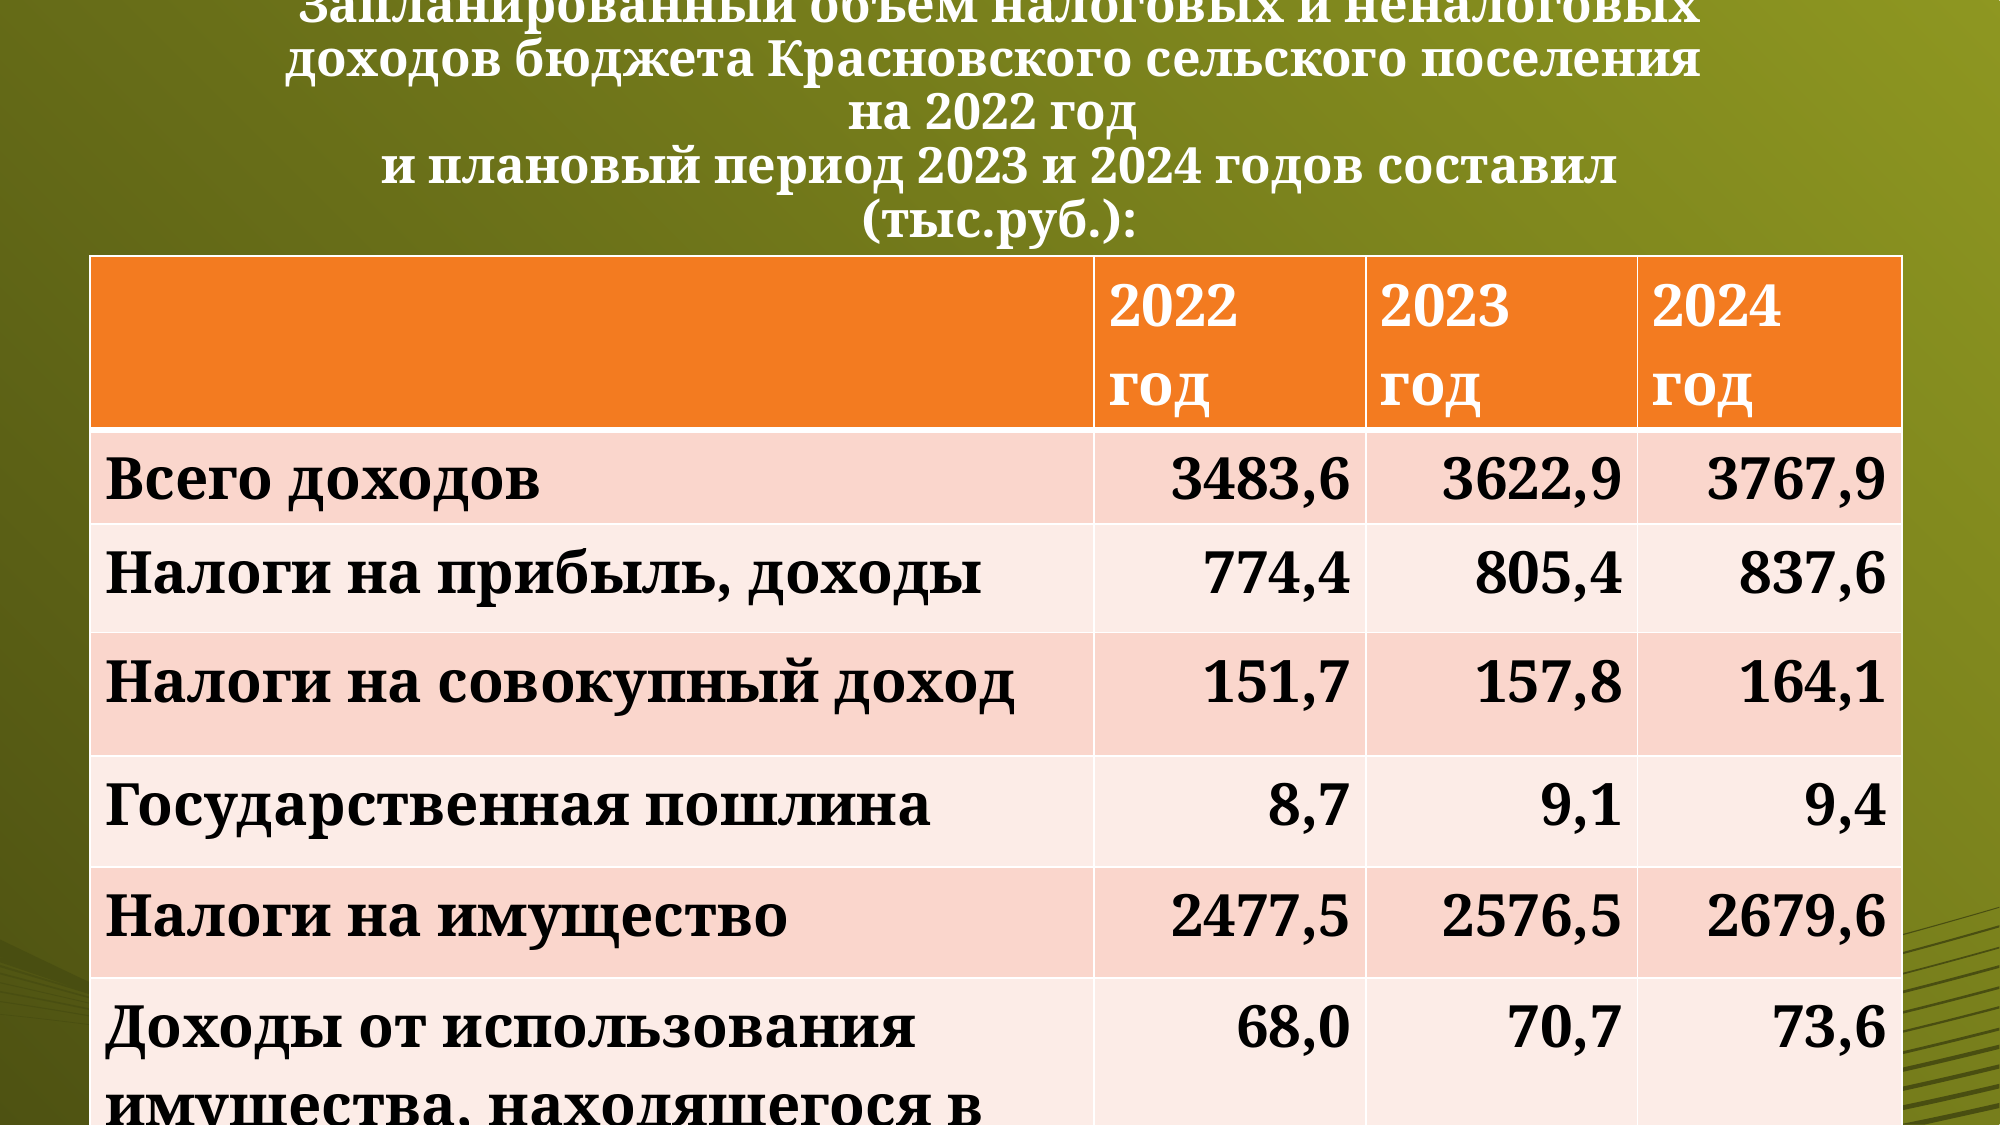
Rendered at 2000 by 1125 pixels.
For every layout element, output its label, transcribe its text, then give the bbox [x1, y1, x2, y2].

table_header 2024 год [1638, 257, 1901, 427]
title Запланированный объем налоговых и неналоговых доходов бюджета Красновского сельского поселения на 2022 год и плановый период 2023 и 2024 годов составил (тыс.руб.): [249, 65, 1750, 255]
table_cell 3483,6 [1095, 433, 1365, 523]
table_header [91, 257, 1093, 427]
table_cell Всего доходов [91, 433, 1093, 523]
table_cell 837,6 [1638, 525, 1901, 632]
table_cell 164,1 [1638, 633, 1901, 755]
table_cell Налоги на прибыль, доходы [91, 525, 1093, 632]
table_cell 2679,6 [1638, 868, 1901, 977]
table_cell Налоги на совокупный доход [91, 633, 1093, 755]
table_cell 3622,9 [1367, 433, 1637, 523]
table_cell 157,8 [1367, 633, 1637, 755]
table_cell Налоги на имущество [91, 868, 1093, 977]
table_cell 9,1 [1367, 757, 1637, 866]
table_header 2022 год [1095, 257, 1365, 427]
table_header 2023 год [1367, 257, 1637, 427]
table_cell 9,4 [1638, 757, 1901, 866]
table_cell 2477,5 [1095, 868, 1365, 977]
table_cell 774,4 [1095, 525, 1365, 632]
table_cell 805,4 [1367, 525, 1637, 632]
table_cell 151,7 [1095, 633, 1365, 755]
table_cell 70,7 [1367, 979, 1637, 1125]
table_cell 8,7 [1095, 757, 1365, 866]
table_cell 73,6 [1638, 979, 1901, 1125]
table_cell 68,0 [1095, 979, 1365, 1125]
table_cell Доходы от использования имущества, находящегося в государственной и муниципальной собственности [91, 979, 1093, 1125]
table_cell 2576,5 [1367, 868, 1637, 977]
table_cell Государственная пошлина [91, 757, 1093, 866]
table_cell 3767,9 [1638, 433, 1901, 523]
